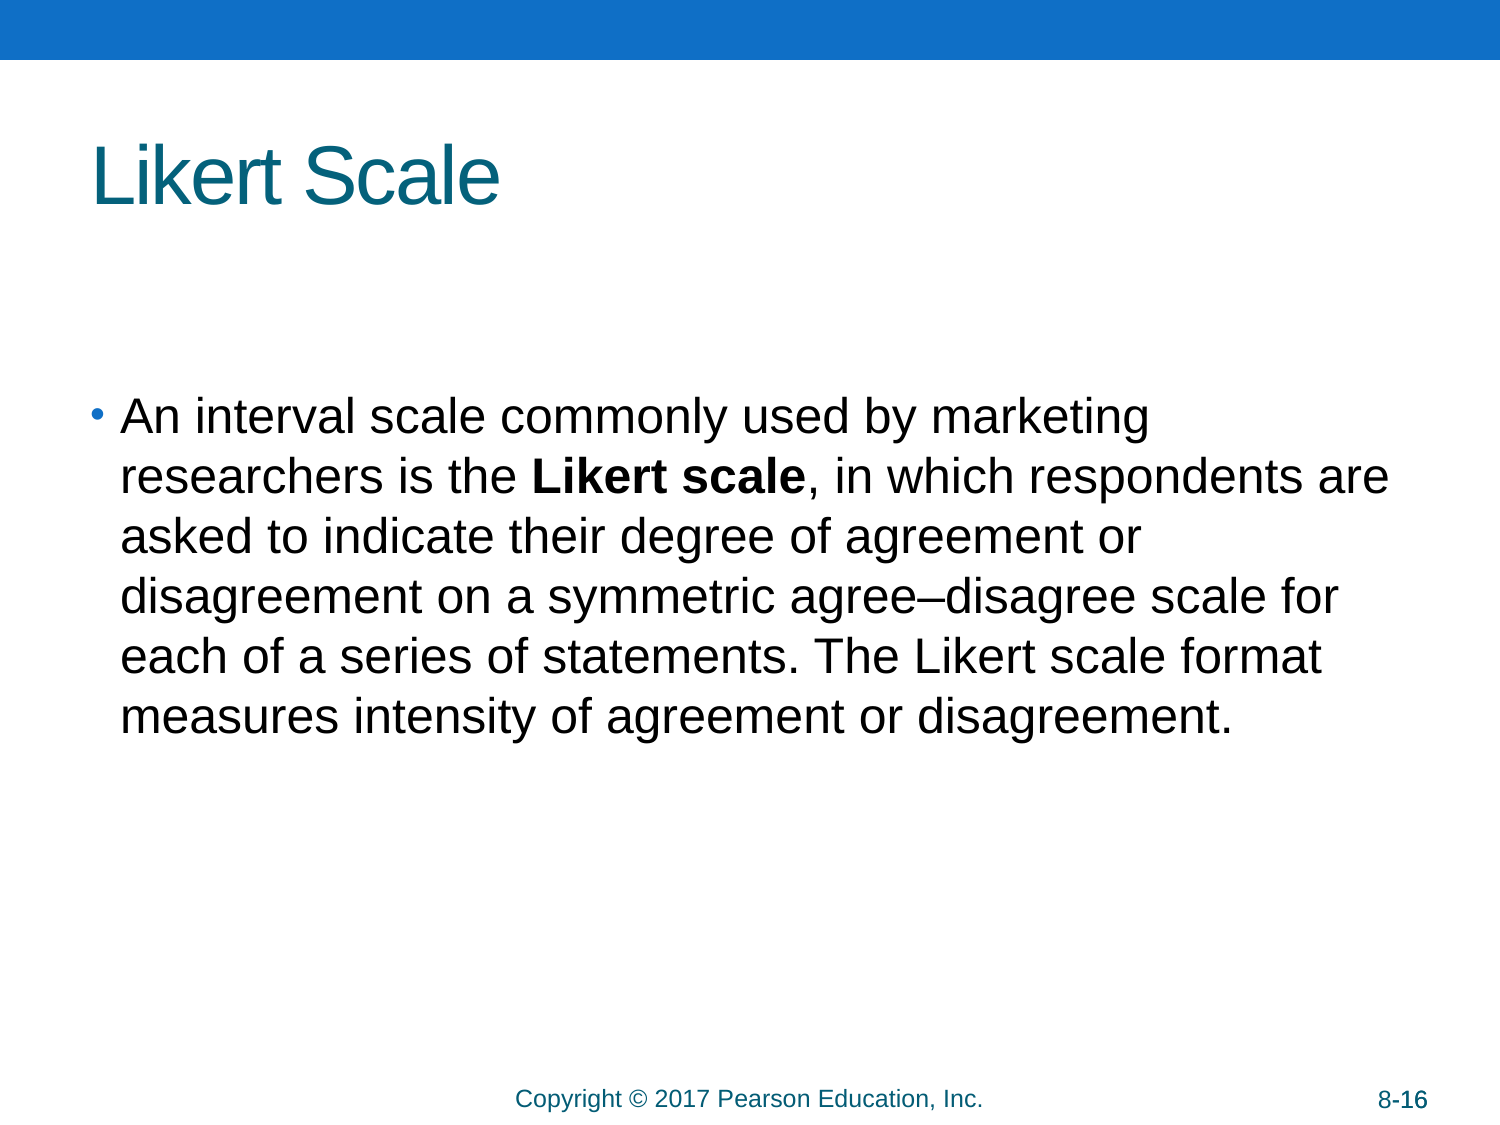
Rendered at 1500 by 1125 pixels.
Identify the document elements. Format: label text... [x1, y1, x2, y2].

title Likert Scale [75, 90, 1425, 253]
list An interval scale commonly used by marketing researchers is the Likert scale, in which respondents are asked to indicate their degree of agreement or disagreement on a symmetric agree–disagree scale for each of a series of statements. The Likert scale format measures intensity of agreement or disagreement. [75, 376, 1425, 1125]
